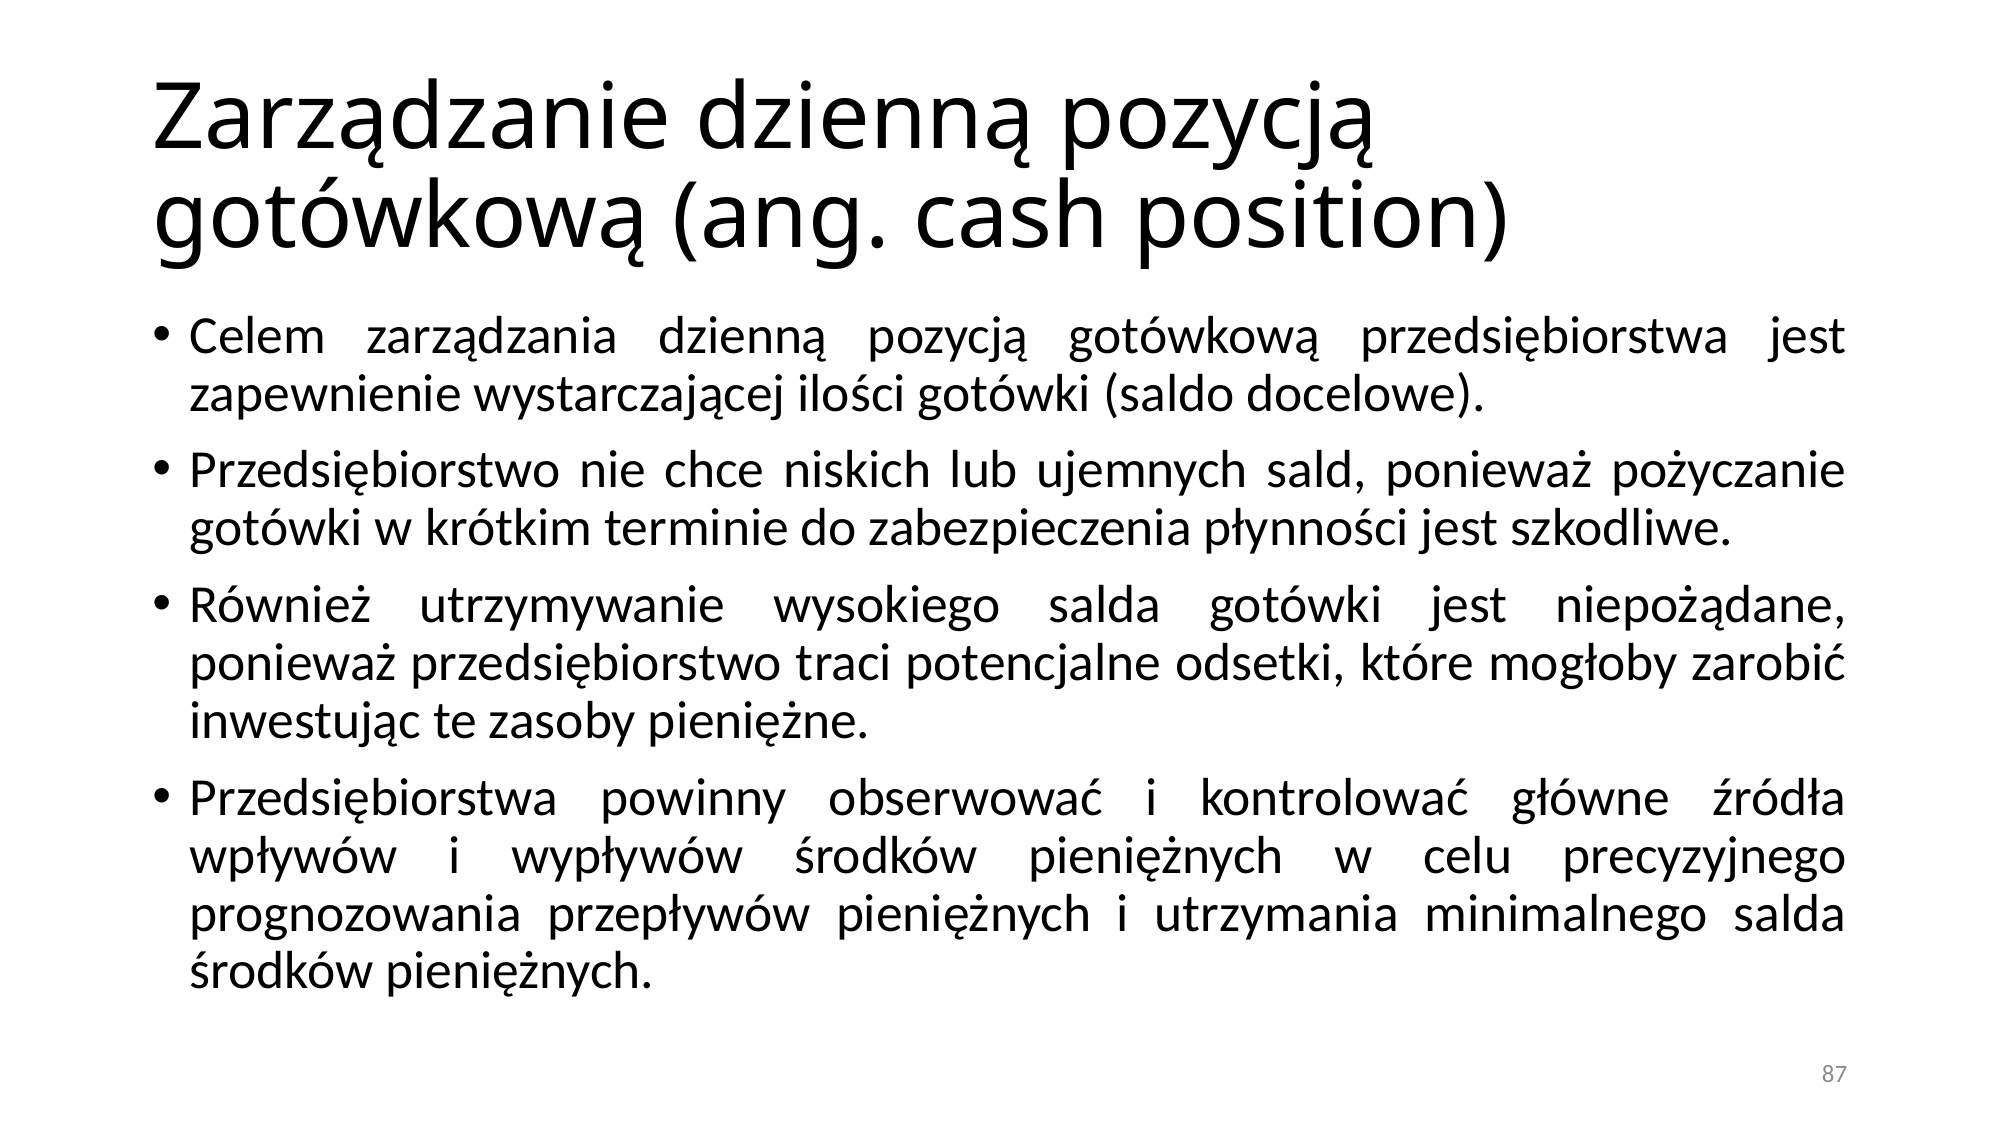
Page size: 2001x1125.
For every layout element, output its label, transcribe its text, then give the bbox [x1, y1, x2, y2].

list Celem zarządzania dzienną pozycją gotówkową przedsiębiorstwa jest zapewnienie wystarczającej ilości gotówki (saldo docelowe). Przedsiębiorstwo nie chce niskich lub ujemnych sald, ponieważ pożyczanie gotówki w krótkim terminie do zabezpieczenia płynności jest szkodliwe. Również utrzymywanie wysokiego salda gotówki jest niepożądane, ponieważ przedsiębiorstwo traci potencjalne odsetki, które mogłoby zarobić inwestując te zasoby pieniężne. Przedsiębiorstwa powinny obserwować i kontrolować główne źródła wpływów i wypływów środków pieniężnych w celu precyzyjnego prognozowania przepływów pieniężnych i utrzymania minimalnego salda środków pieniężnych. [137, 299, 1863, 1014]
slide_number 87 [1412, 1042, 1863, 1103]
title Zarządzanie dzienną pozycją gotówkową (ang. cash position) [137, 59, 1863, 278]
